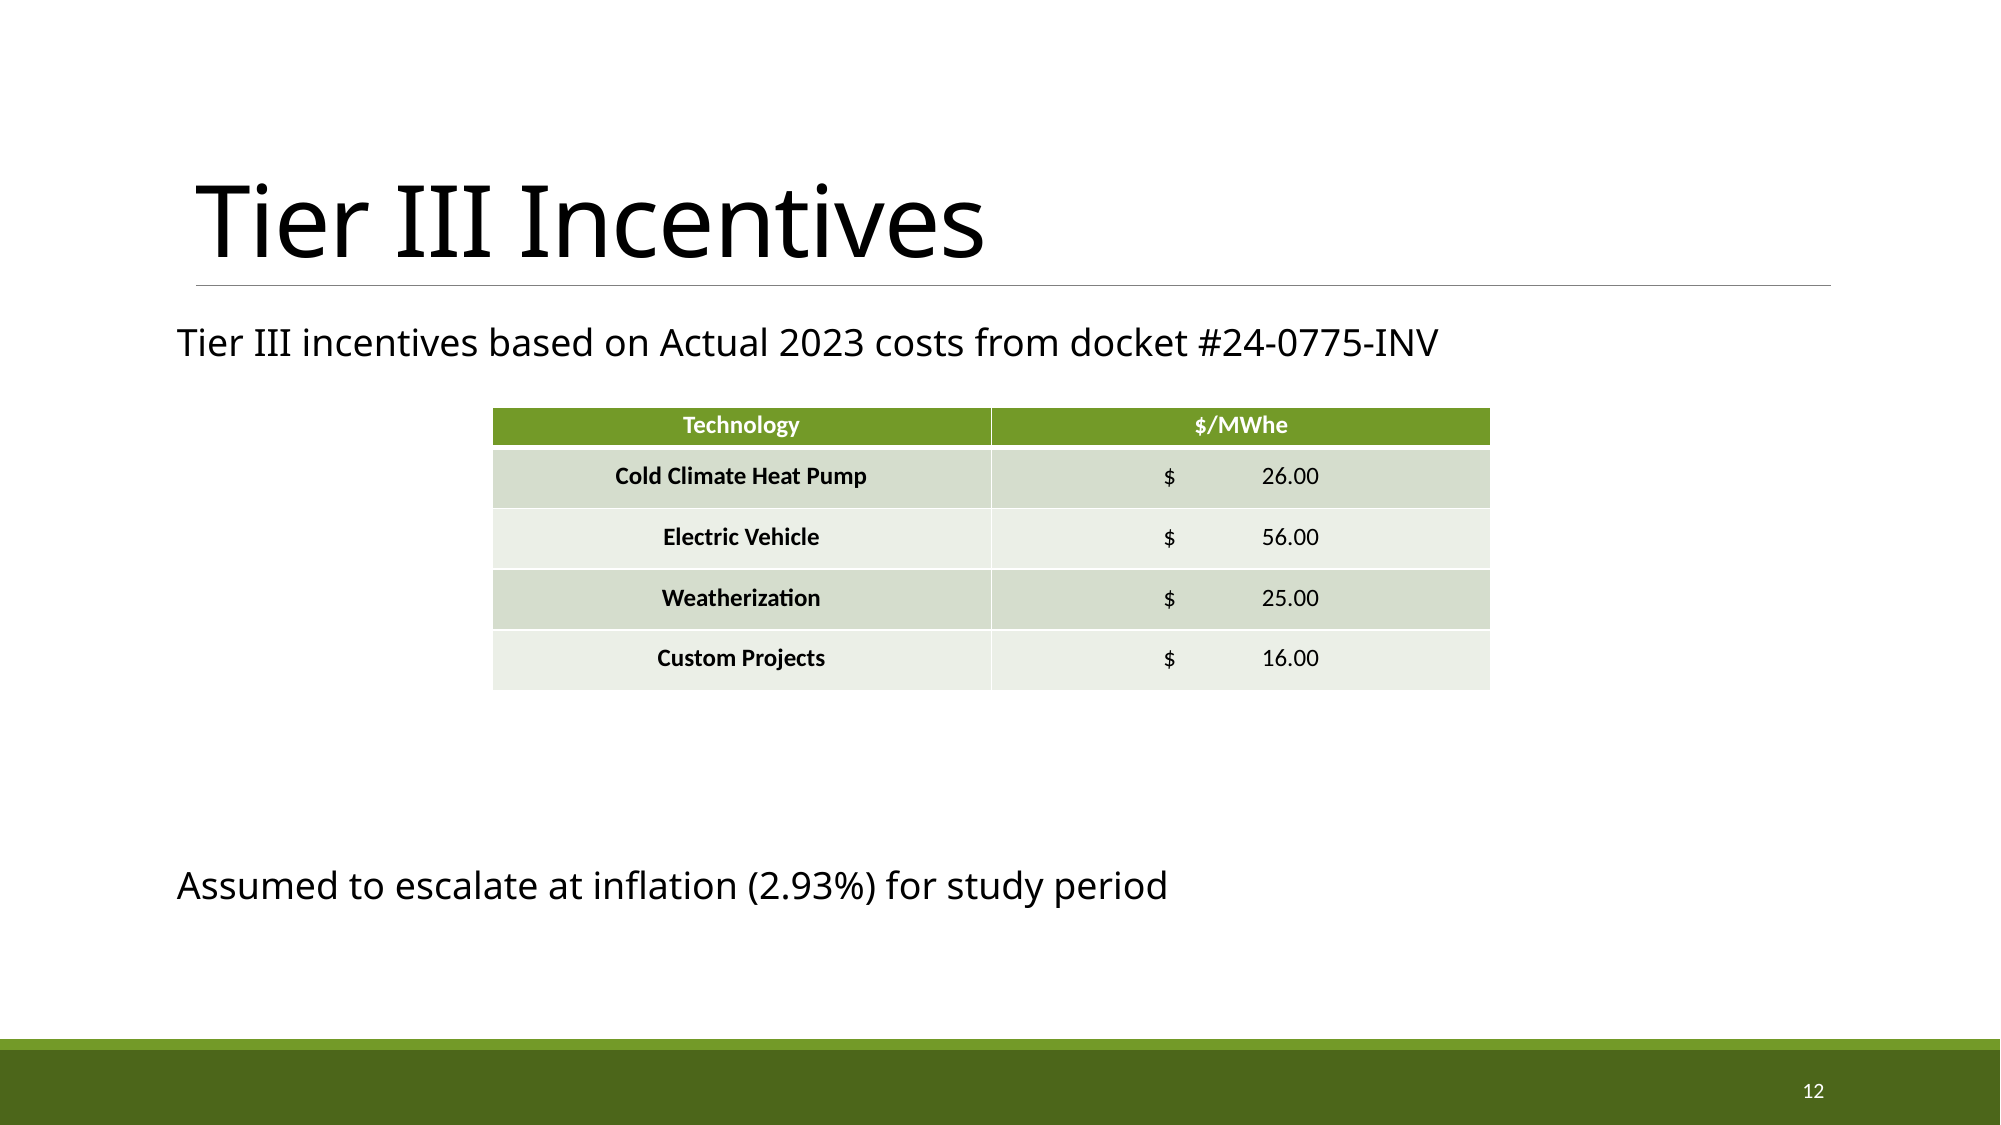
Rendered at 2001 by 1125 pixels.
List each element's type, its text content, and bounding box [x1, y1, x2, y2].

table_cell Custom Projects [493, 631, 991, 690]
table_cell $ 56.00 [992, 509, 1490, 568]
table_header Technology [493, 408, 991, 445]
table_cell $ 25.00 [992, 570, 1490, 629]
slide_number 12 [1624, 1059, 1840, 1120]
table_cell Electric Vehicle [493, 509, 991, 568]
title Tier III Incentives [180, 47, 1830, 285]
table_cell Cold Climate Heat Pump [493, 450, 991, 508]
table_header $/MWhe [992, 408, 1490, 445]
list Tier III incentives based on Actual 2023 costs from docket #24-0775-INV Assumed to escalate at inflation (2.93%) for study period [143, 316, 1840, 968]
table_cell $ 16.00 [992, 631, 1490, 690]
table_cell Weatherization [493, 570, 991, 629]
table_cell $ 26.00 [992, 450, 1490, 508]
